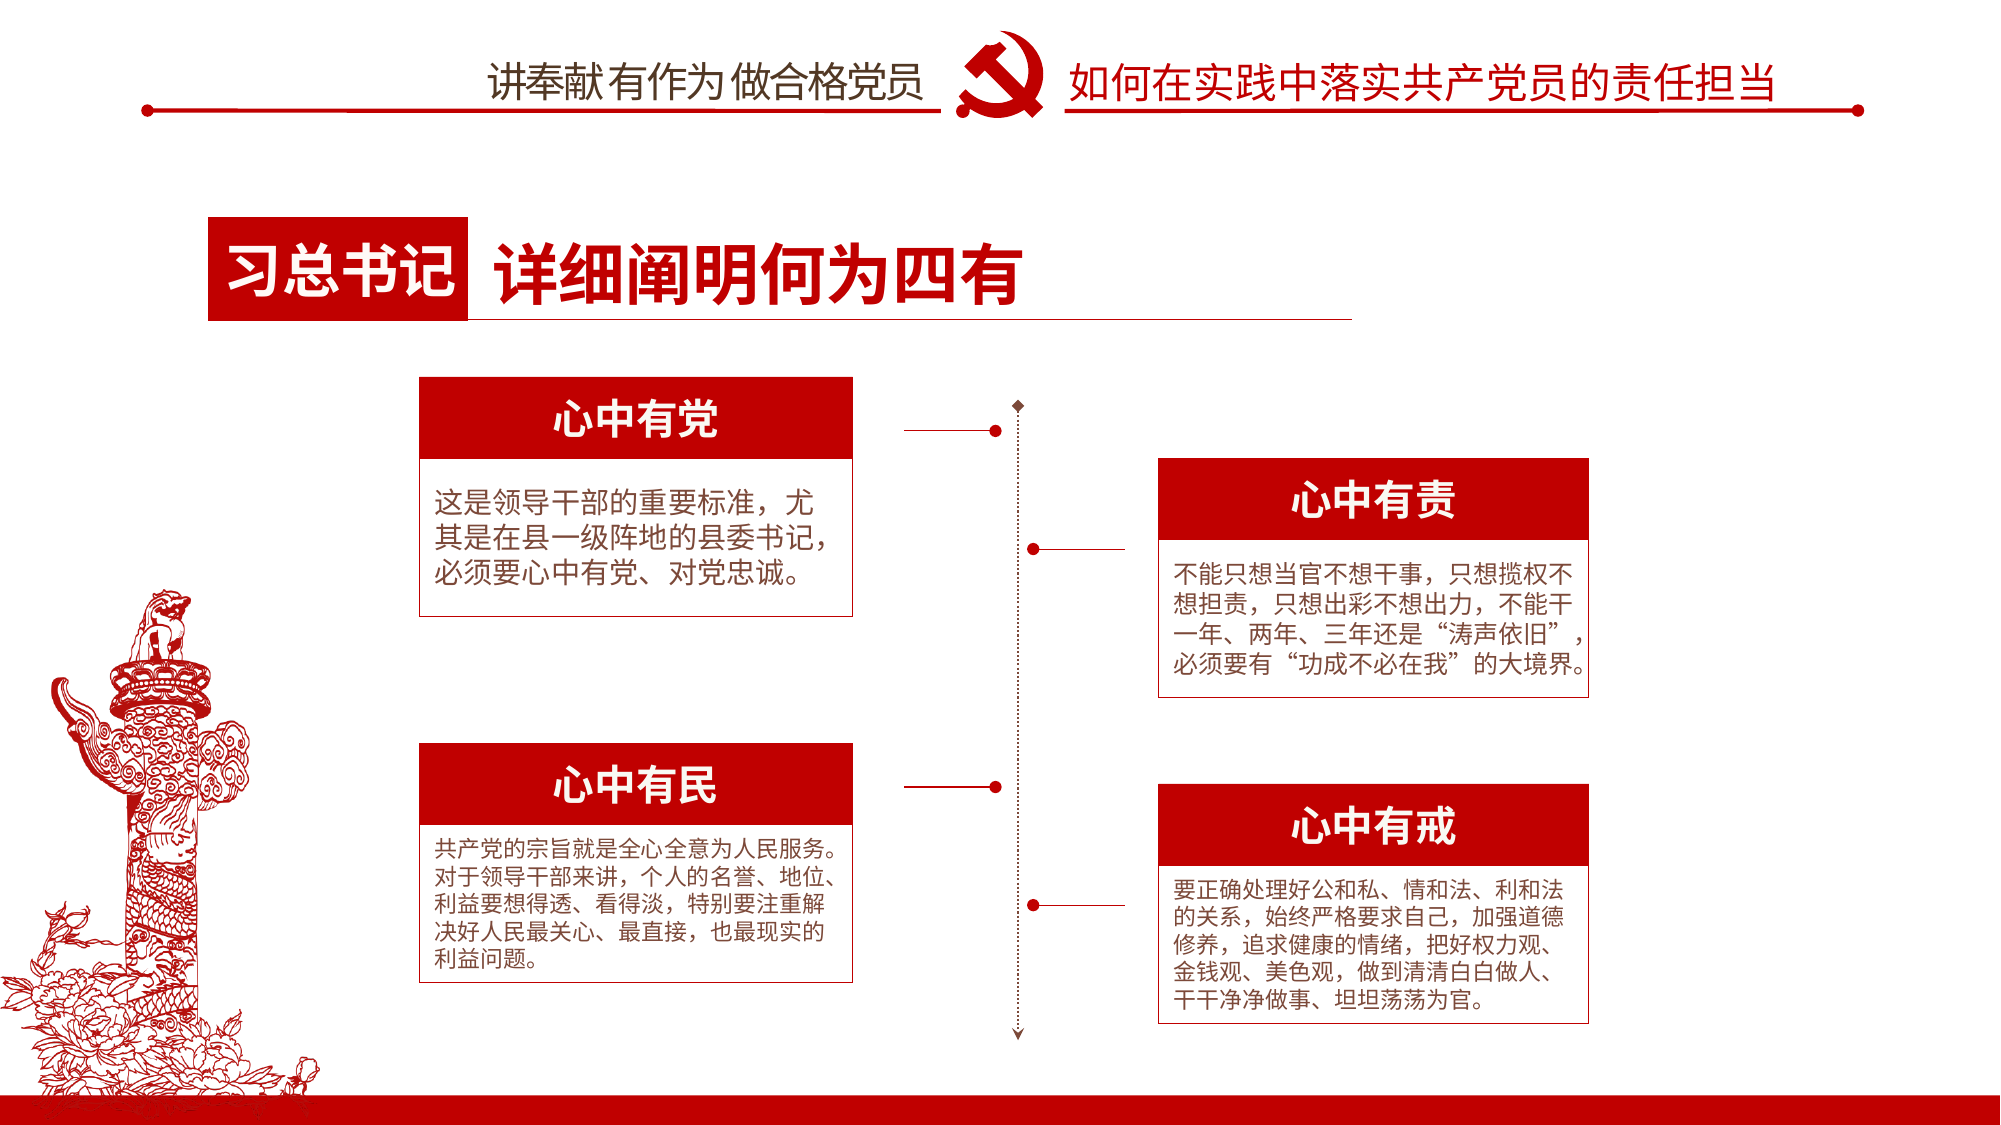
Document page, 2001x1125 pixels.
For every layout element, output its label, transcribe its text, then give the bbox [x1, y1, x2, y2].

text_box 详细阐明何为四有 [493, 244, 1331, 302]
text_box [419, 742, 853, 983]
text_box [419, 376, 853, 617]
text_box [1158, 458, 1589, 698]
text_box 如何在实践中落实共产党员的责任担当 [1053, 49, 1955, 115]
picture [0, 589, 320, 1121]
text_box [209, 217, 493, 320]
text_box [1158, 783, 1589, 1024]
